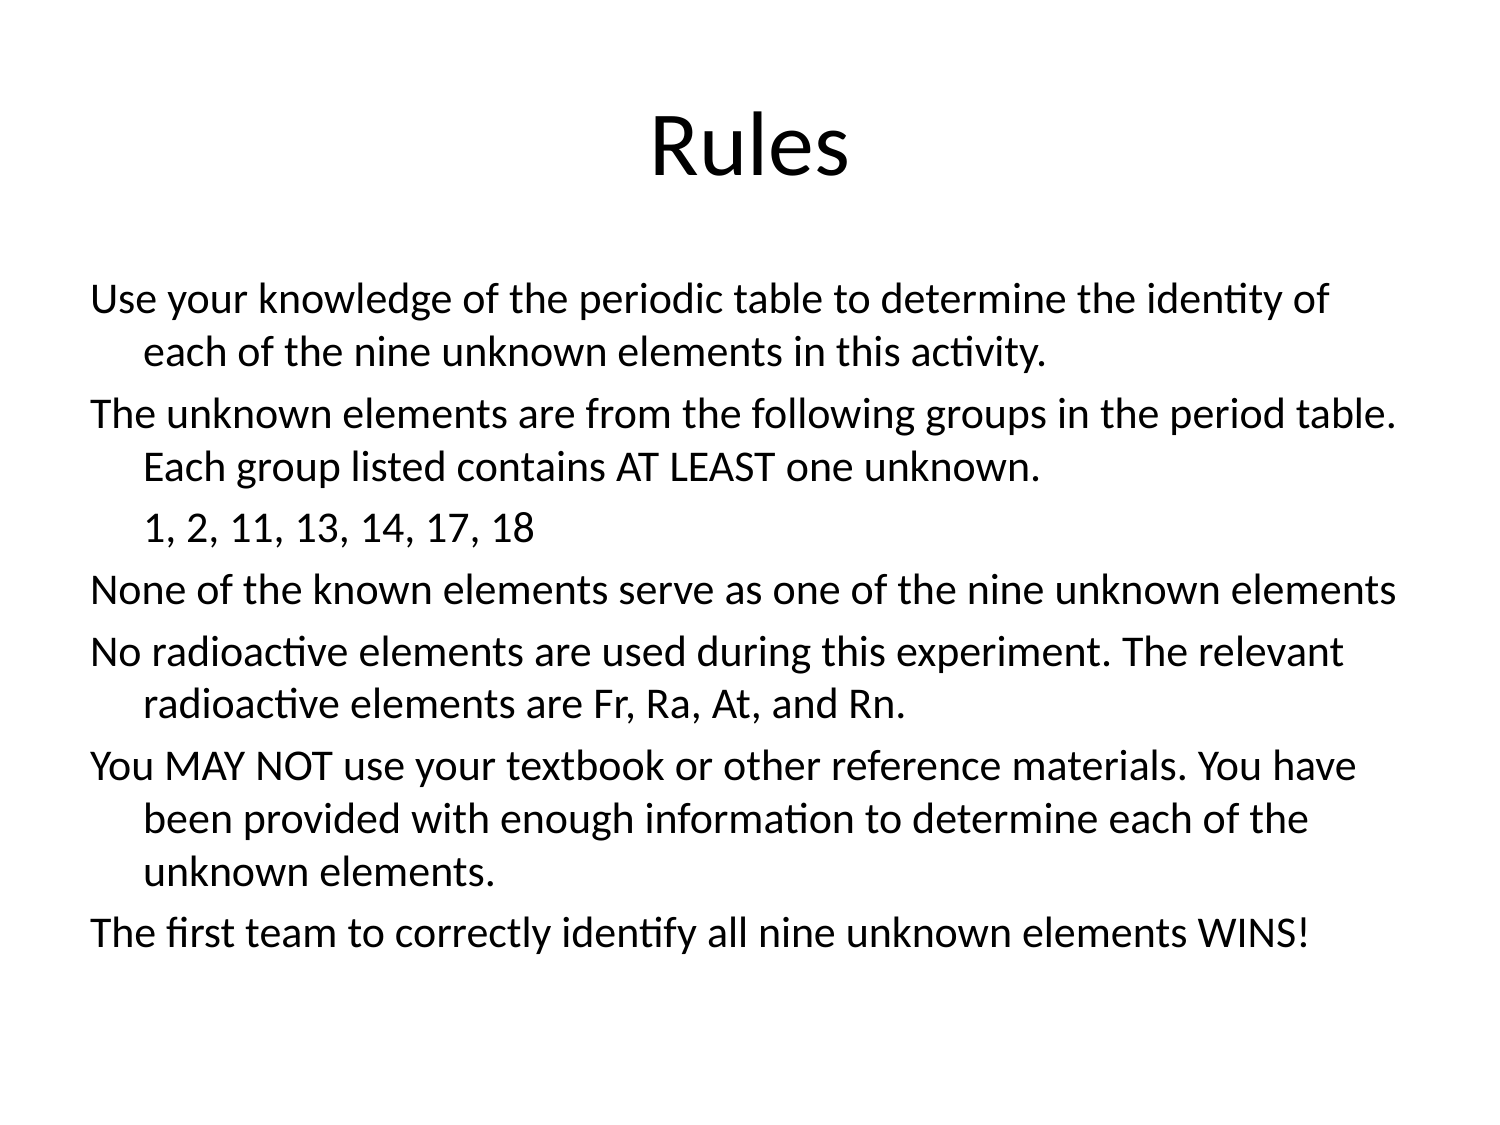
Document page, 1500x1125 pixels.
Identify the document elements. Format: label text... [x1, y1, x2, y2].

list Use your knowledge of the periodic table to determine the identity of each of the nine unknown elements in this activity. The unknown elements are from the following groups in the period table. Each group listed contains AT LEAST one unknown. 1, 2, 11, 13, 14, 17, 18 None of the known elements serve as one of the nine unknown elements No radioactive elements are used during this experiment. The relevant radioactive elements are Fr, Ra, At, and Rn. You MAY NOT use your textbook or other reference materials. You have been provided with enough information to determine each of the unknown elements. The first team to correctly identify all nine unknown elements WINS! [75, 262, 1425, 1005]
title Rules [75, 45, 1425, 233]
